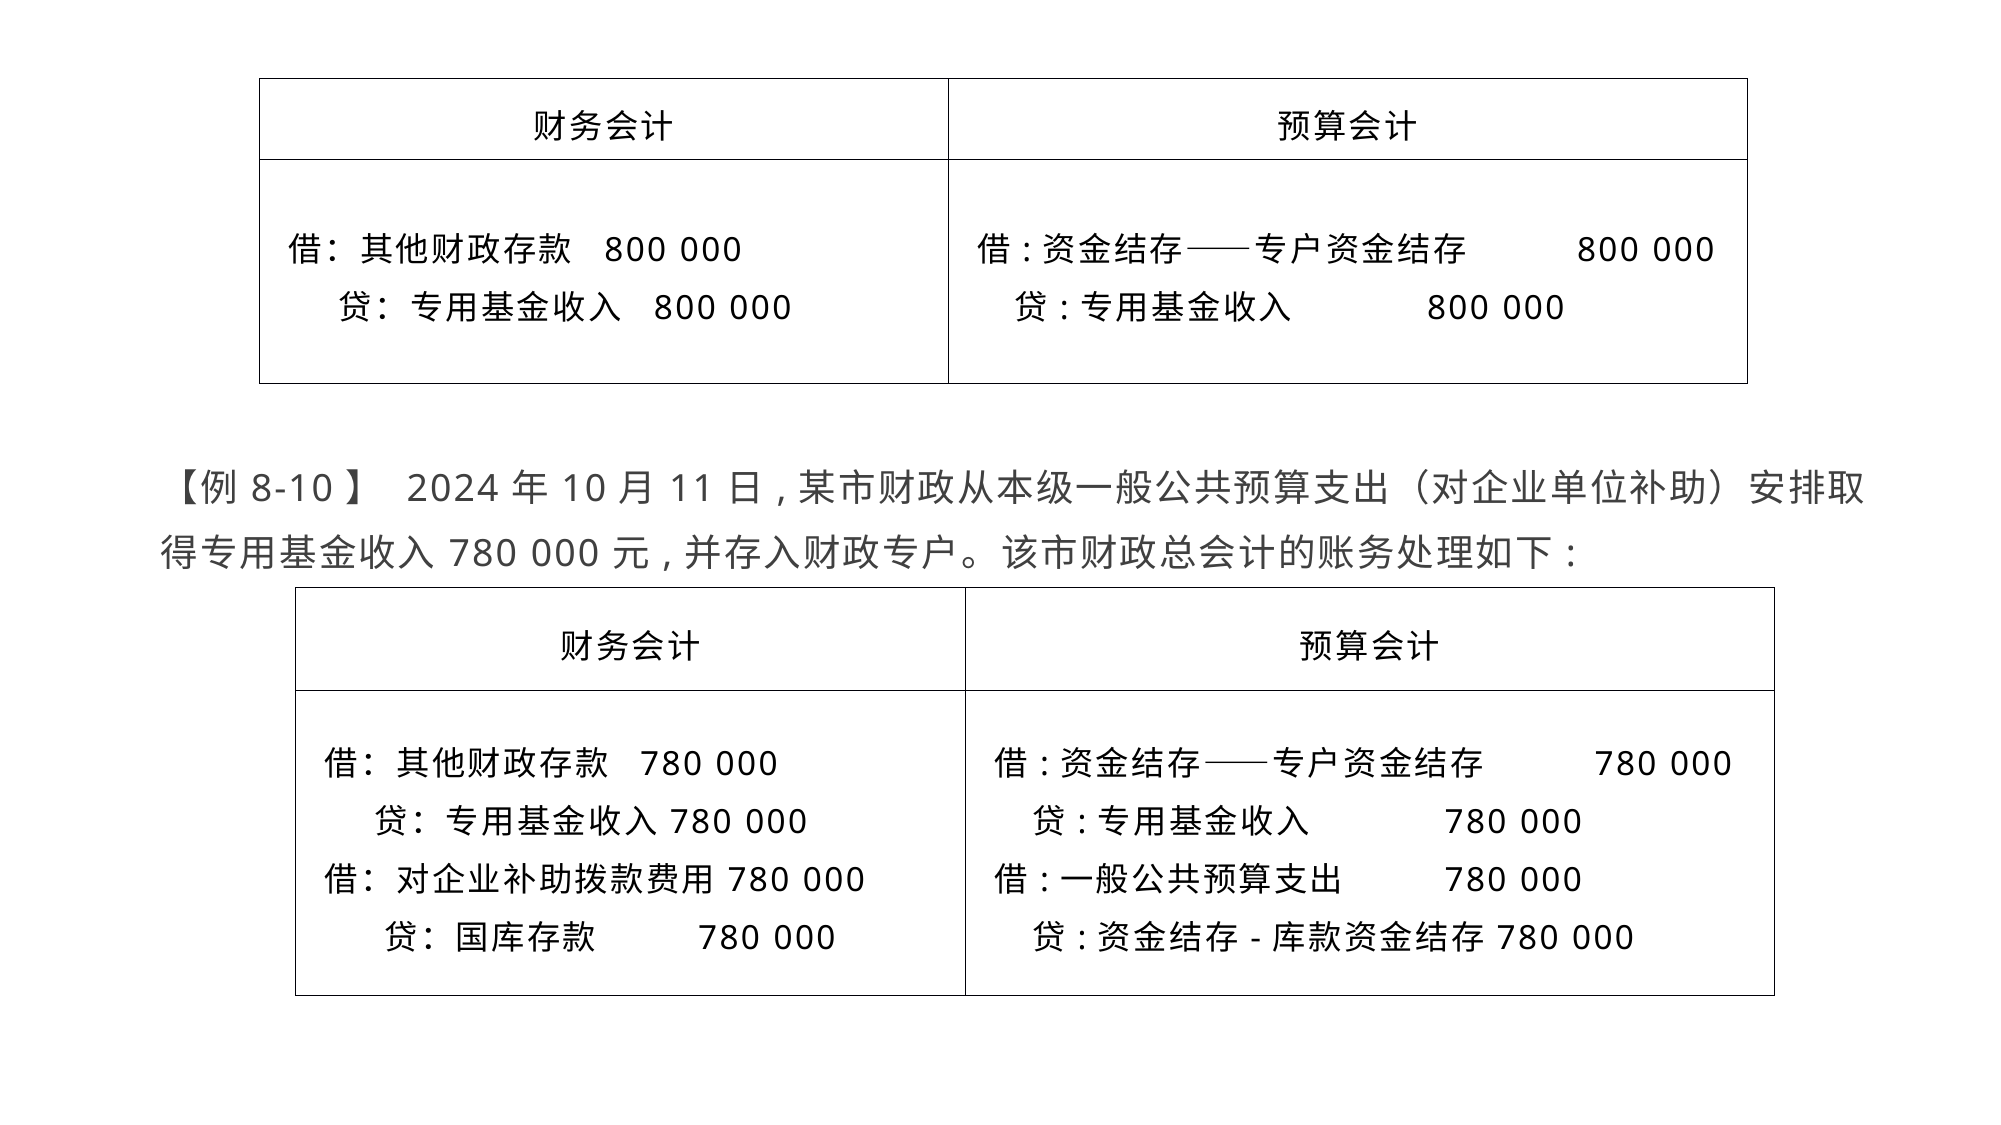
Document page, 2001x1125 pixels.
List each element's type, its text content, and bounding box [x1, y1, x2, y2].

text_box 【例8-10】 2024年10月11日,某市财政从本级一般公共预算支出（对企业单位补助）安排取得专用基金收入780 000元,并存入财政专户。该市财政总会计的账务处理如下: [150, 400, 1898, 624]
table_cell 借:资金结存――专户资金结存 780 000 贷:专用基金收入 780 000 借:一般公共预算支出 780 000 贷:资金结存-库款资金结存780 000 [966, 691, 1774, 995]
table_cell 借:资金结存――专户资金结存 800 000 贷:专用基金收入 800 000 [949, 160, 1747, 383]
table_cell 借：其他财政存款 800 000 贷：专用基金收入 800 000 [260, 160, 948, 383]
table_header 预算会计 [966, 588, 1774, 690]
table_header 预算会计 [949, 79, 1747, 159]
table_header 财务会计 [296, 588, 965, 690]
table_header 财务会计 [260, 79, 948, 159]
table_cell 借：其他财政存款 780 000 贷：专用基金收入780 000 借：对企业补助拨款费用780 000 贷：国库存款 780 000 [296, 691, 965, 995]
